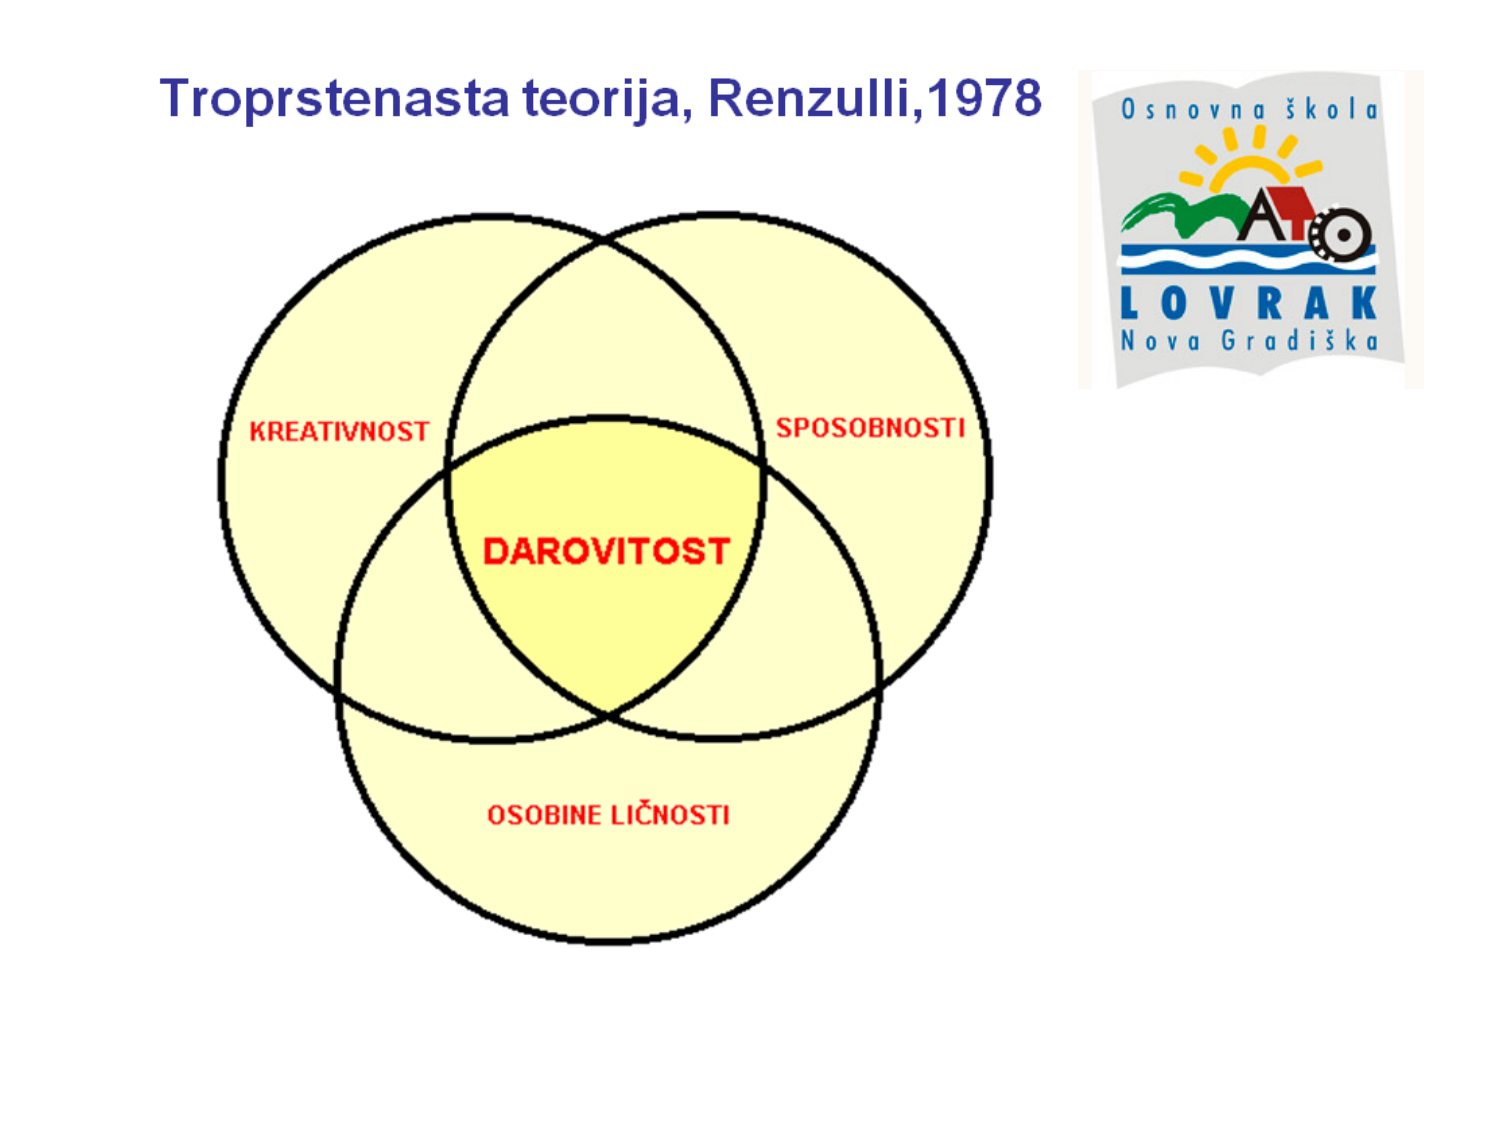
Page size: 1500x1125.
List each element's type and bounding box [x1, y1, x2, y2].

picture [1077, 70, 1424, 390]
list [140, 53, 1141, 1006]
